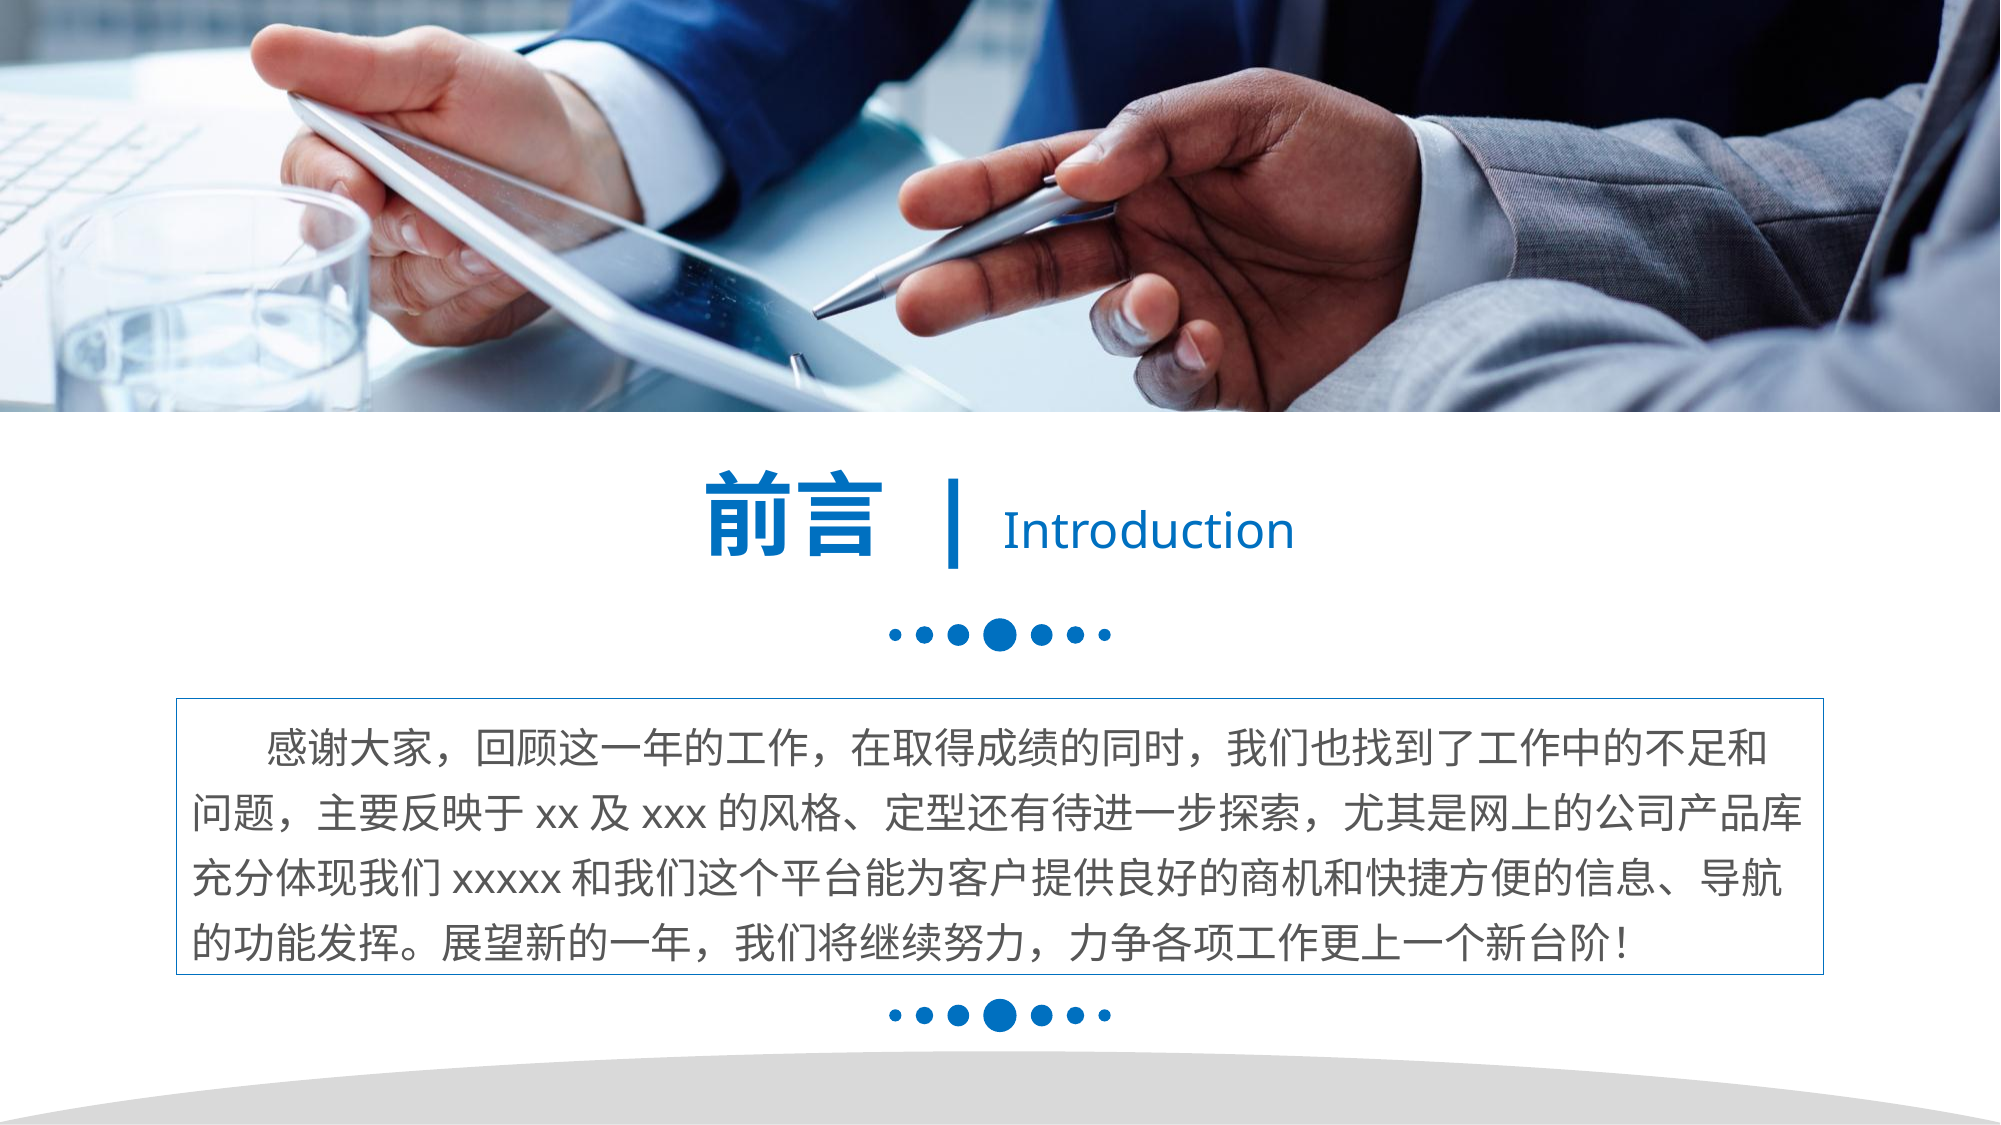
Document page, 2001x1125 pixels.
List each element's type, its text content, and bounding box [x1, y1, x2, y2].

text_box [946, 623, 971, 647]
text_box [1097, 1008, 1112, 1023]
text_box 前言 | Introduction [441, 449, 1559, 575]
text_box [1097, 627, 1112, 643]
text_box [1029, 1003, 1054, 1028]
text_box [888, 627, 903, 643]
text_box [982, 617, 1018, 653]
text_box [982, 997, 1018, 1034]
text_box [1065, 625, 1086, 645]
text_box [888, 1008, 903, 1023]
text_box [914, 1005, 935, 1026]
text_box [1029, 623, 1054, 647]
text_box [946, 1003, 971, 1028]
text_box 感谢大家，回顾这一年的工作，在取得成绩的同时，我们也找到了工作中的不足和问题，主要反映于xx及xxx的风格、定型还有待进一步探索，尤其是网上的公司产品库充分体现我们xxxxx和我们这个平台能为客户提供良好的商机和快捷方便的信息、导航的功能发挥。展望新的一年，我们将继续努力，力争各项工作更上一个新台阶！ [176, 698, 1824, 975]
text_box [914, 625, 935, 645]
text_box [1065, 1005, 1086, 1026]
text_box [0, 0, 2000, 413]
